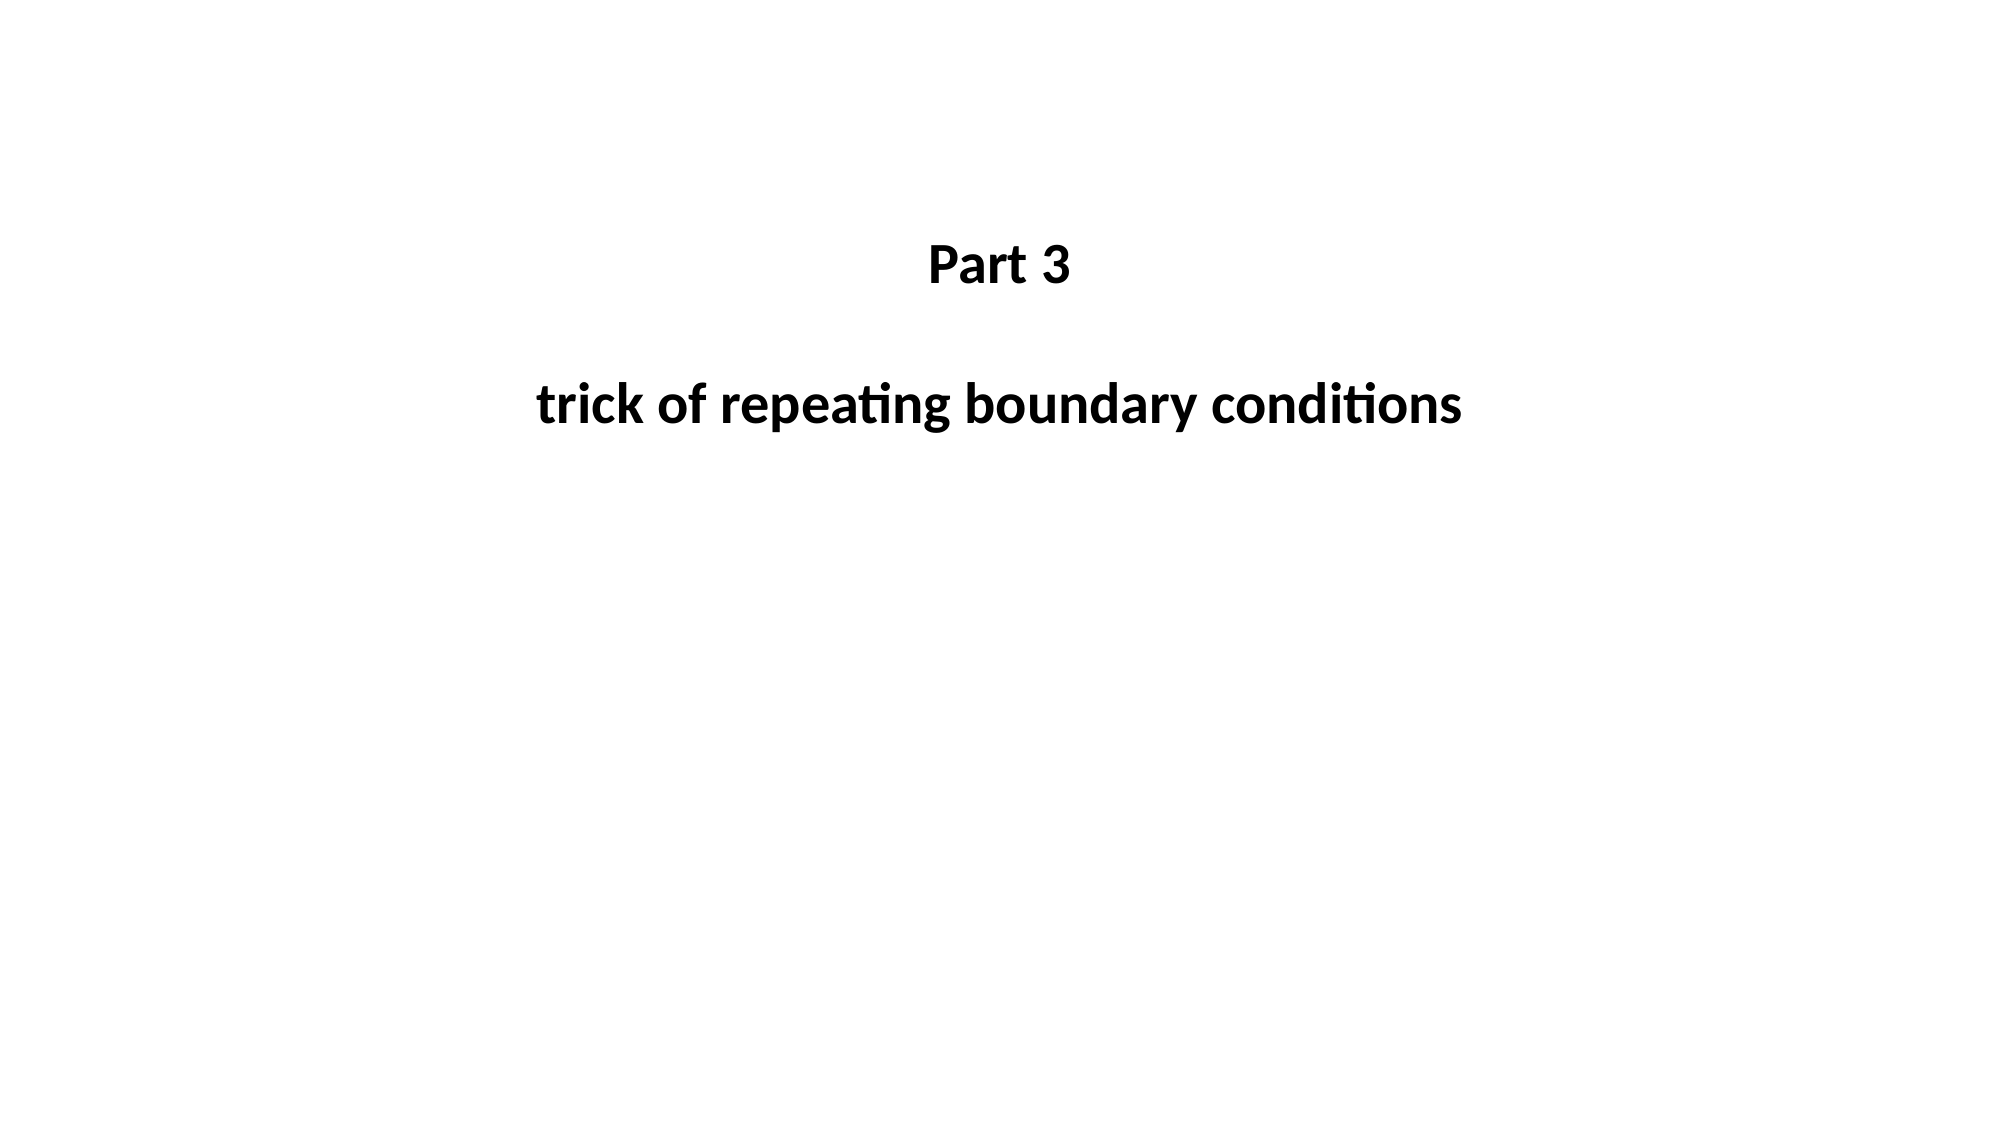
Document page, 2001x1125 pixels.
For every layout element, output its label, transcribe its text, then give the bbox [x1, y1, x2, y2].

text_box Part 3 trick of repeating boundary conditions [114, 217, 1886, 443]
